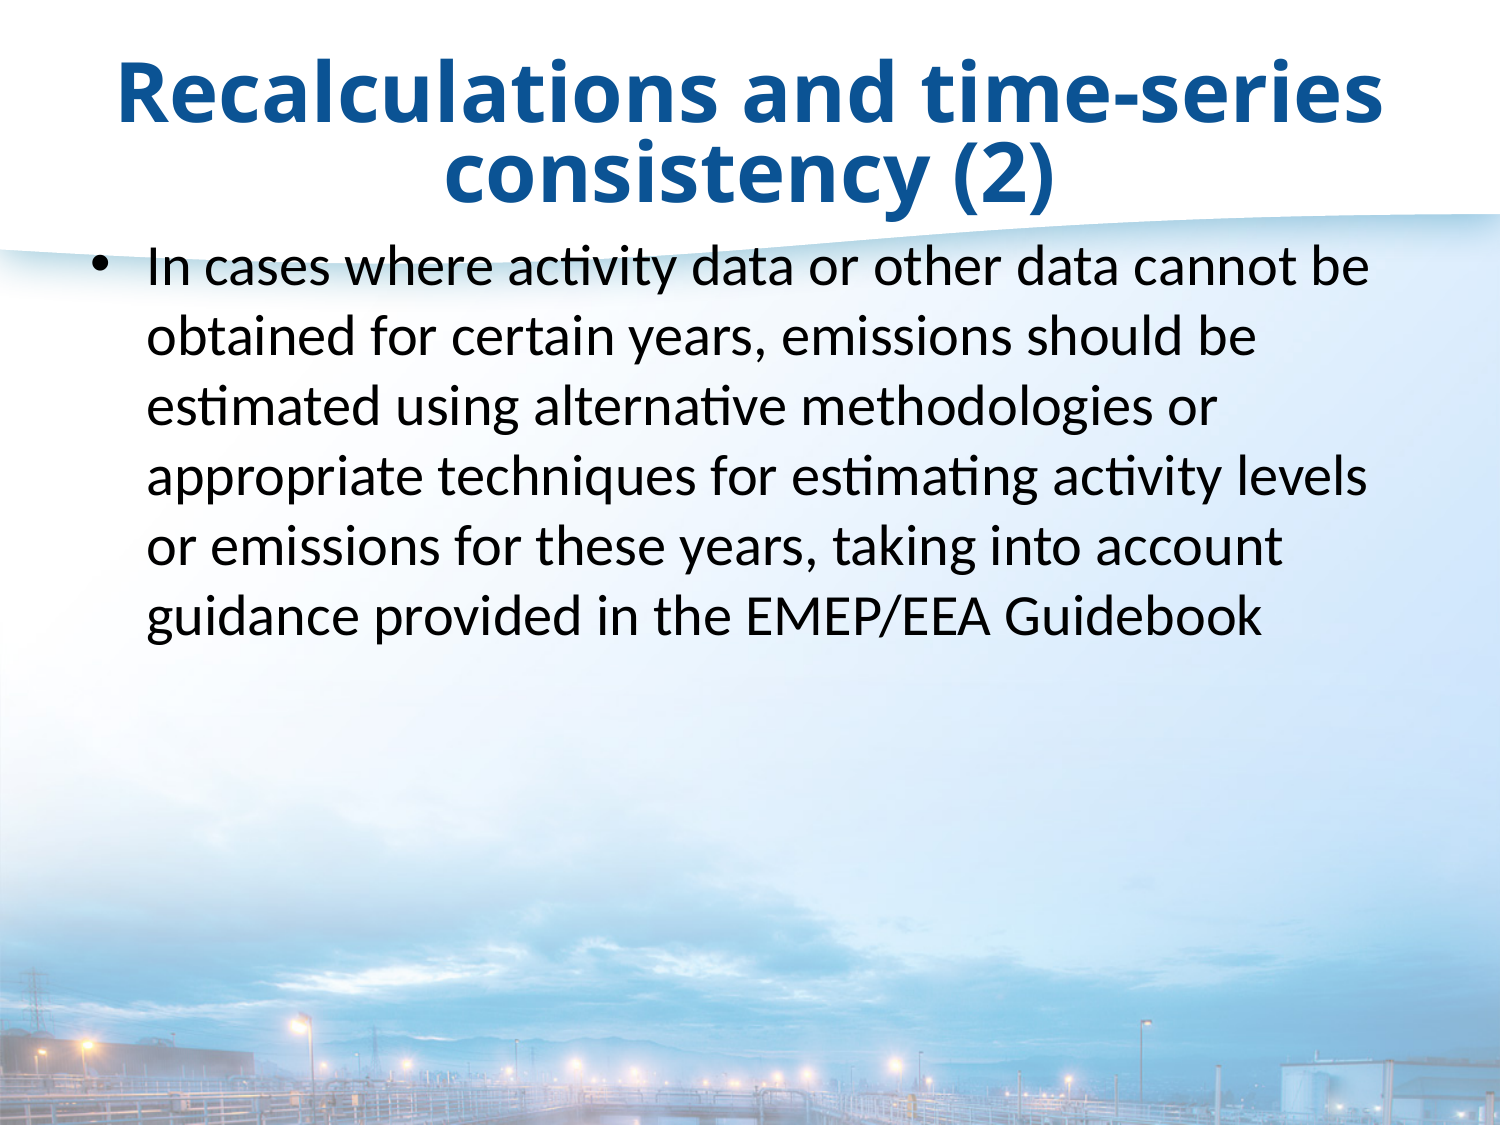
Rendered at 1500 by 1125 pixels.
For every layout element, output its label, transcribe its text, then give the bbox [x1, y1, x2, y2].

title Recalculations and time-series consistency (2) [75, 45, 1425, 219]
picture [0, 215, 1500, 1125]
list In cases where activity data or other data cannot be obtained for certain years, emissions should be estimated using alternative methodologies or appropriate techniques for estimating activity levels or emissions for these years, taking into account guidance provided in the EMEP/EEA Guidebook [75, 219, 1425, 1035]
